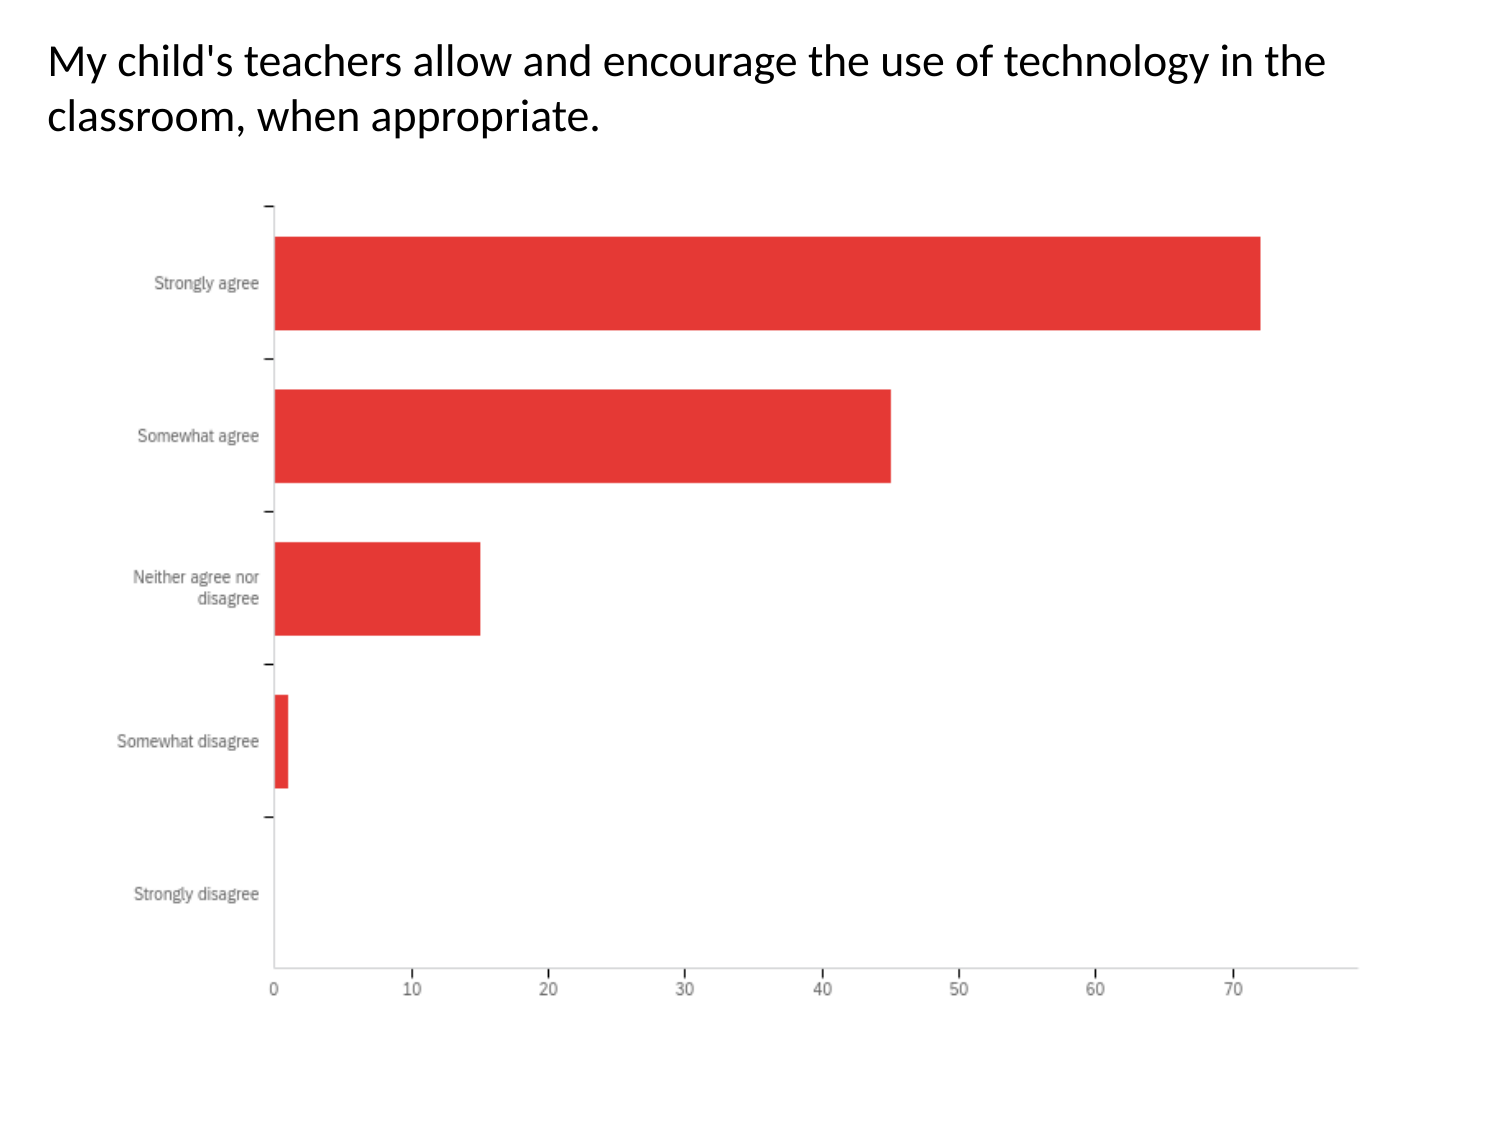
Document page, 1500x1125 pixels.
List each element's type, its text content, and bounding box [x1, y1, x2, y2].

text_box My child's teachers allow and encourage the use of technology in the classroom, when appropriate. [32, 22, 1383, 84]
picture [93, 196, 1407, 1018]
